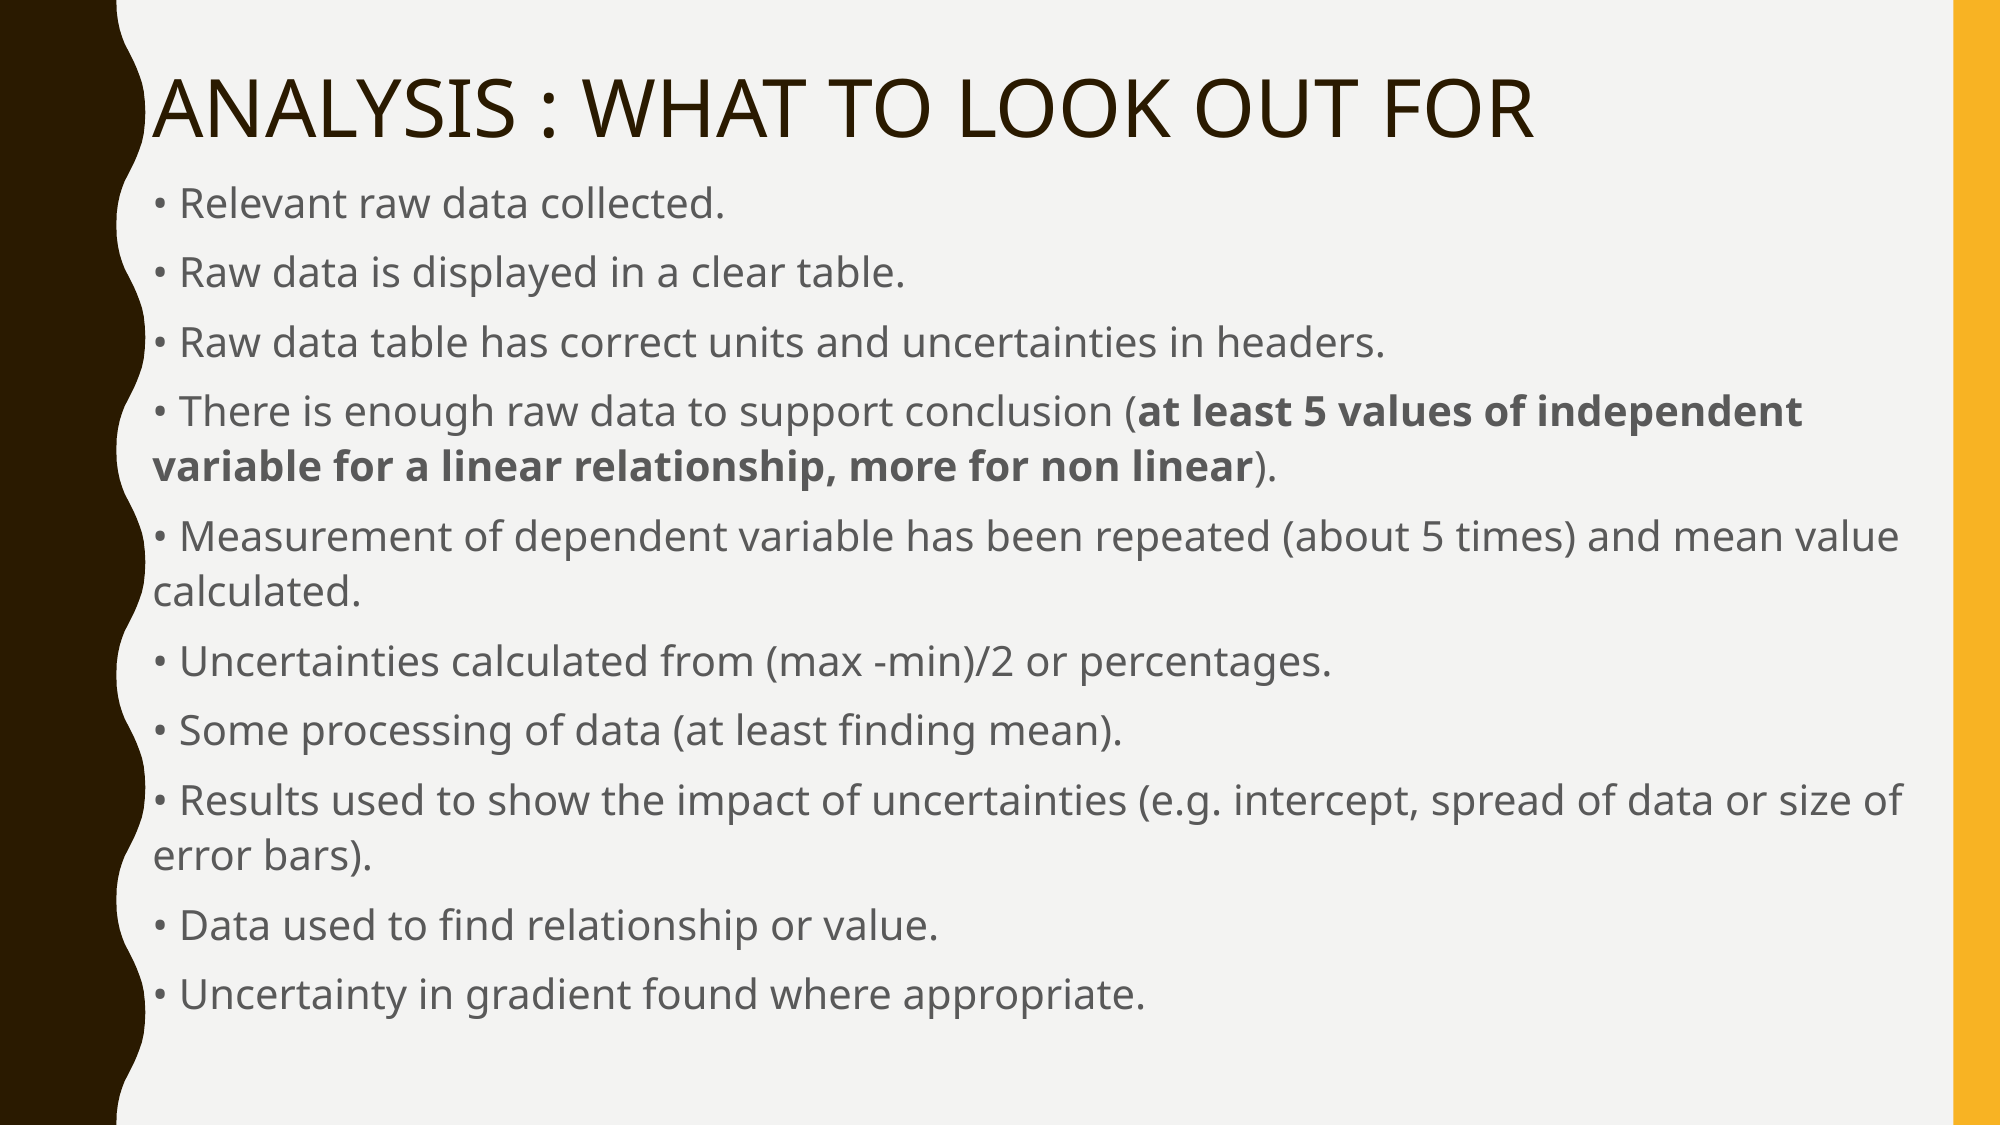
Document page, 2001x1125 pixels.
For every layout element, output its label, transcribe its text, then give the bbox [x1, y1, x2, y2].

list • Relevant raw data collected. • Raw data is displayed in a clear table. • Raw data table has correct units and uncertainties in headers. • There is enough raw data to support conclusion (at least 5 values of independent variable for a linear relationship, more for non linear). • Measurement of dependent variable has been repeated (about 5 times) and mean value calculated. • Uncertainties calculated from (max -min)/2 or percentages. • Some processing of data (at least finding mean). • Results used to show the impact of uncertainties (e.g. intercept, spread of data or size of error bars). • Data used to find relationship or value. • Uncertainty in gradient found where appropriate. [137, 163, 1983, 1099]
title ANALYSIS : WHAT TO LOOK OUT FOR [137, 59, 1863, 163]
